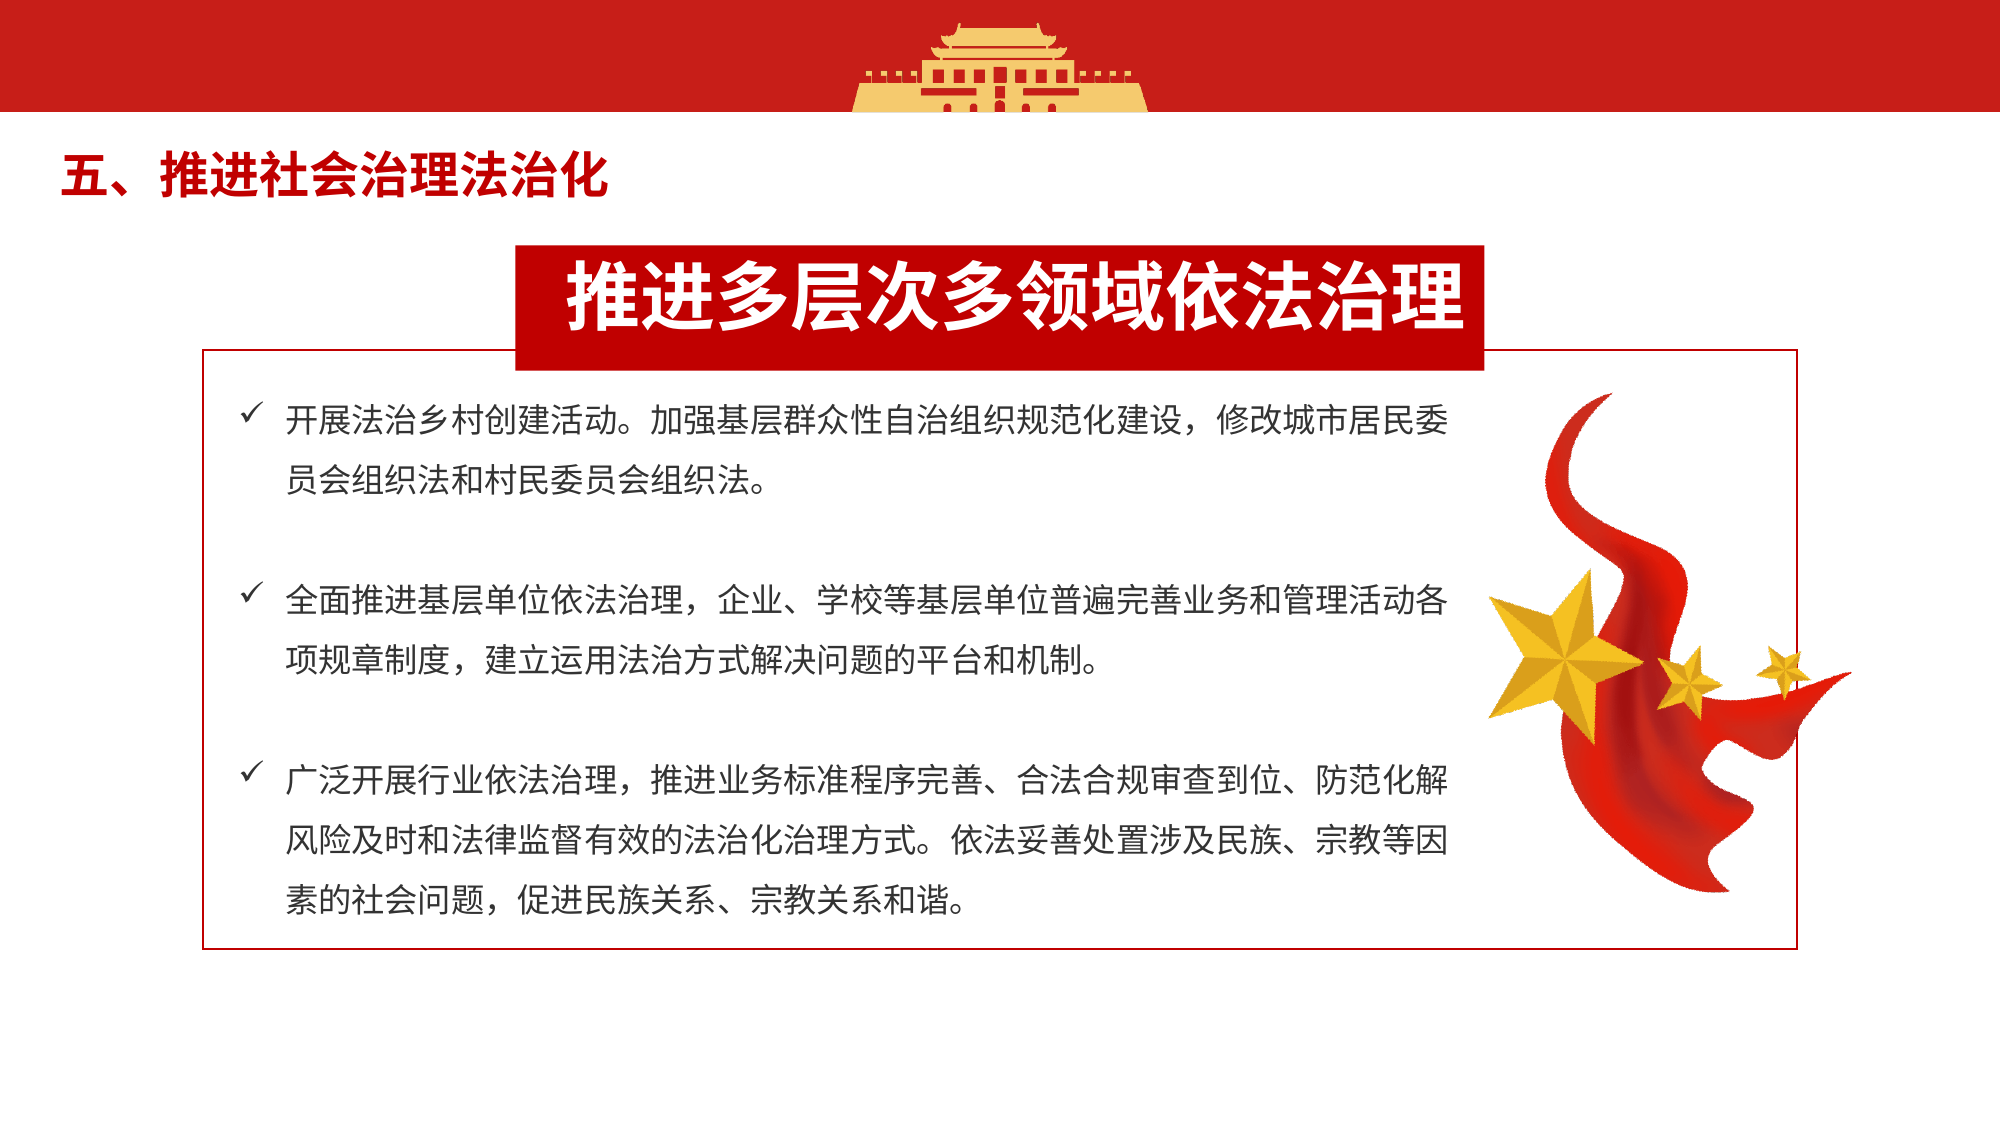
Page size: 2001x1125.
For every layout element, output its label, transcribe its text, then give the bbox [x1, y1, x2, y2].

picture [1277, 246, 2000, 1015]
text_box [514, 244, 1486, 349]
text_box [202, 349, 1651, 950]
title 推进多层次多领域依法治理 [551, 251, 1527, 349]
picture [835, 0, 1165, 163]
